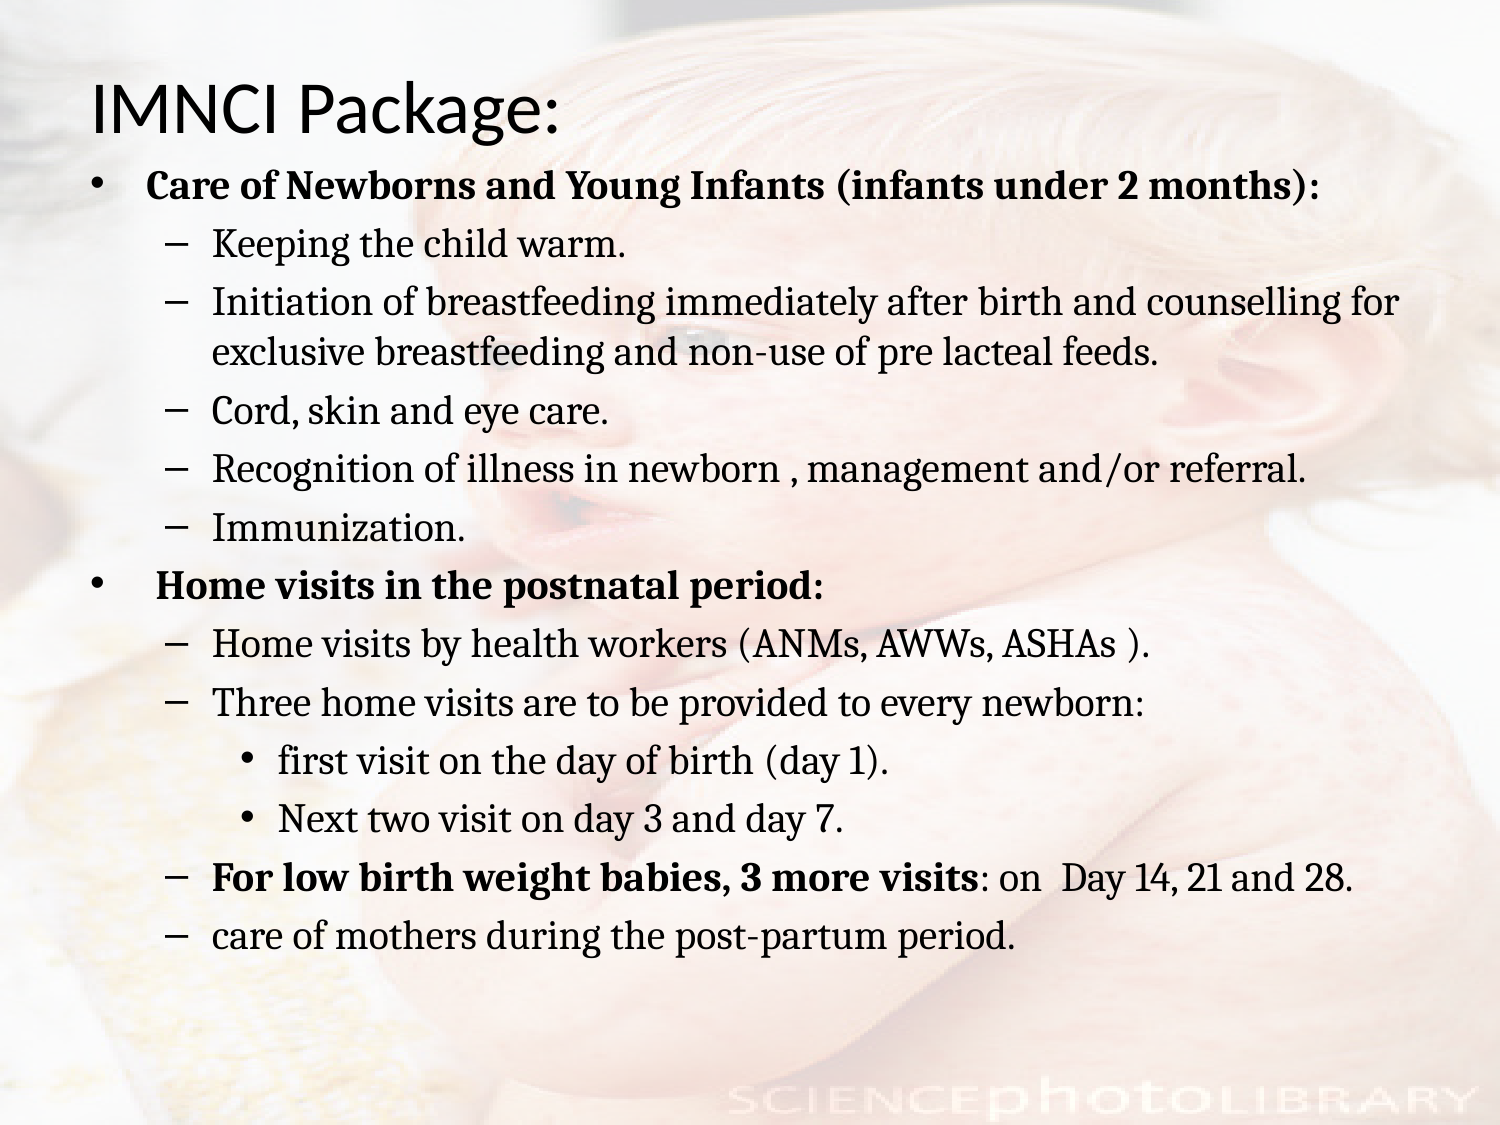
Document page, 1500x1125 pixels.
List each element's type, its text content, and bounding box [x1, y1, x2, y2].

title IMNCI Package: [75, 45, 1425, 149]
list Care of Newborns and Young Infants (infants under 2 months): Keeping the child warm. Initiation of breastfeeding immediately after birth and counselling for exclusive breastfeeding and non-use of pre lacteal feeds. Cord, skin and eye care. Recognition of illness in newborn , management and/or referral. Immunization. Home visits in the postnatal period: Home visits by health workers (ANMs, AWWs, ASHAs ). Three home visits are to be provided to every newborn: first visit on the day of birth (day 1). Next two visit on day 3 and day 7. For low birth weight babies, 3 more visits: on Day 14, 21 and 28. care of mothers during the post-partum period. [75, 149, 1425, 1088]
